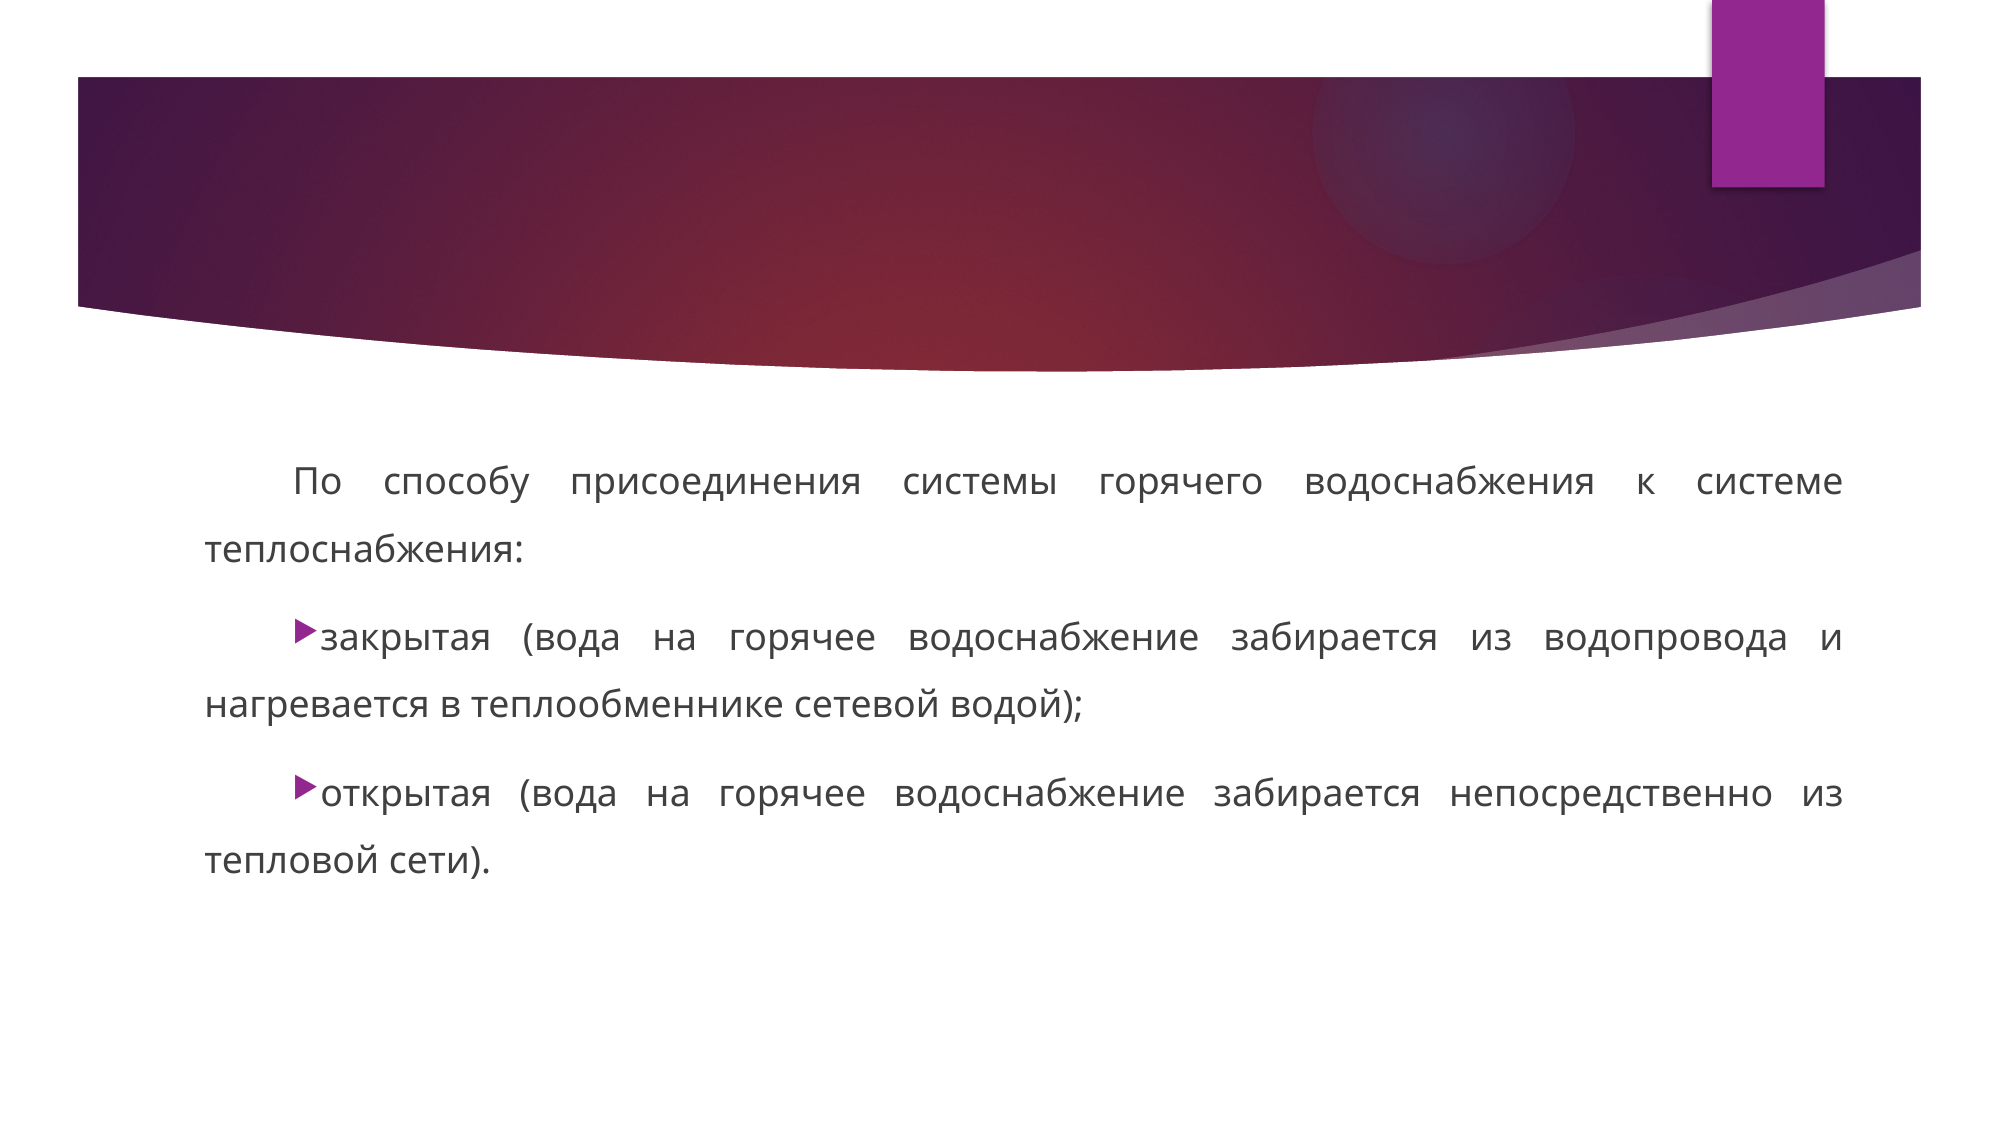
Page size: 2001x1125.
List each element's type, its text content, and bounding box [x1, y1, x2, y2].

list По способу присоединения системы горячего водоснабжения к системе теплоснабжения: закрытая (вода на горячее водоснабжение забирается из водопровода и нагревается в теплообменнике сетевой водой); открытая (вода на горячее водоснабжение забирается непосредственно из тепловой сети). [189, 427, 1860, 1024]
